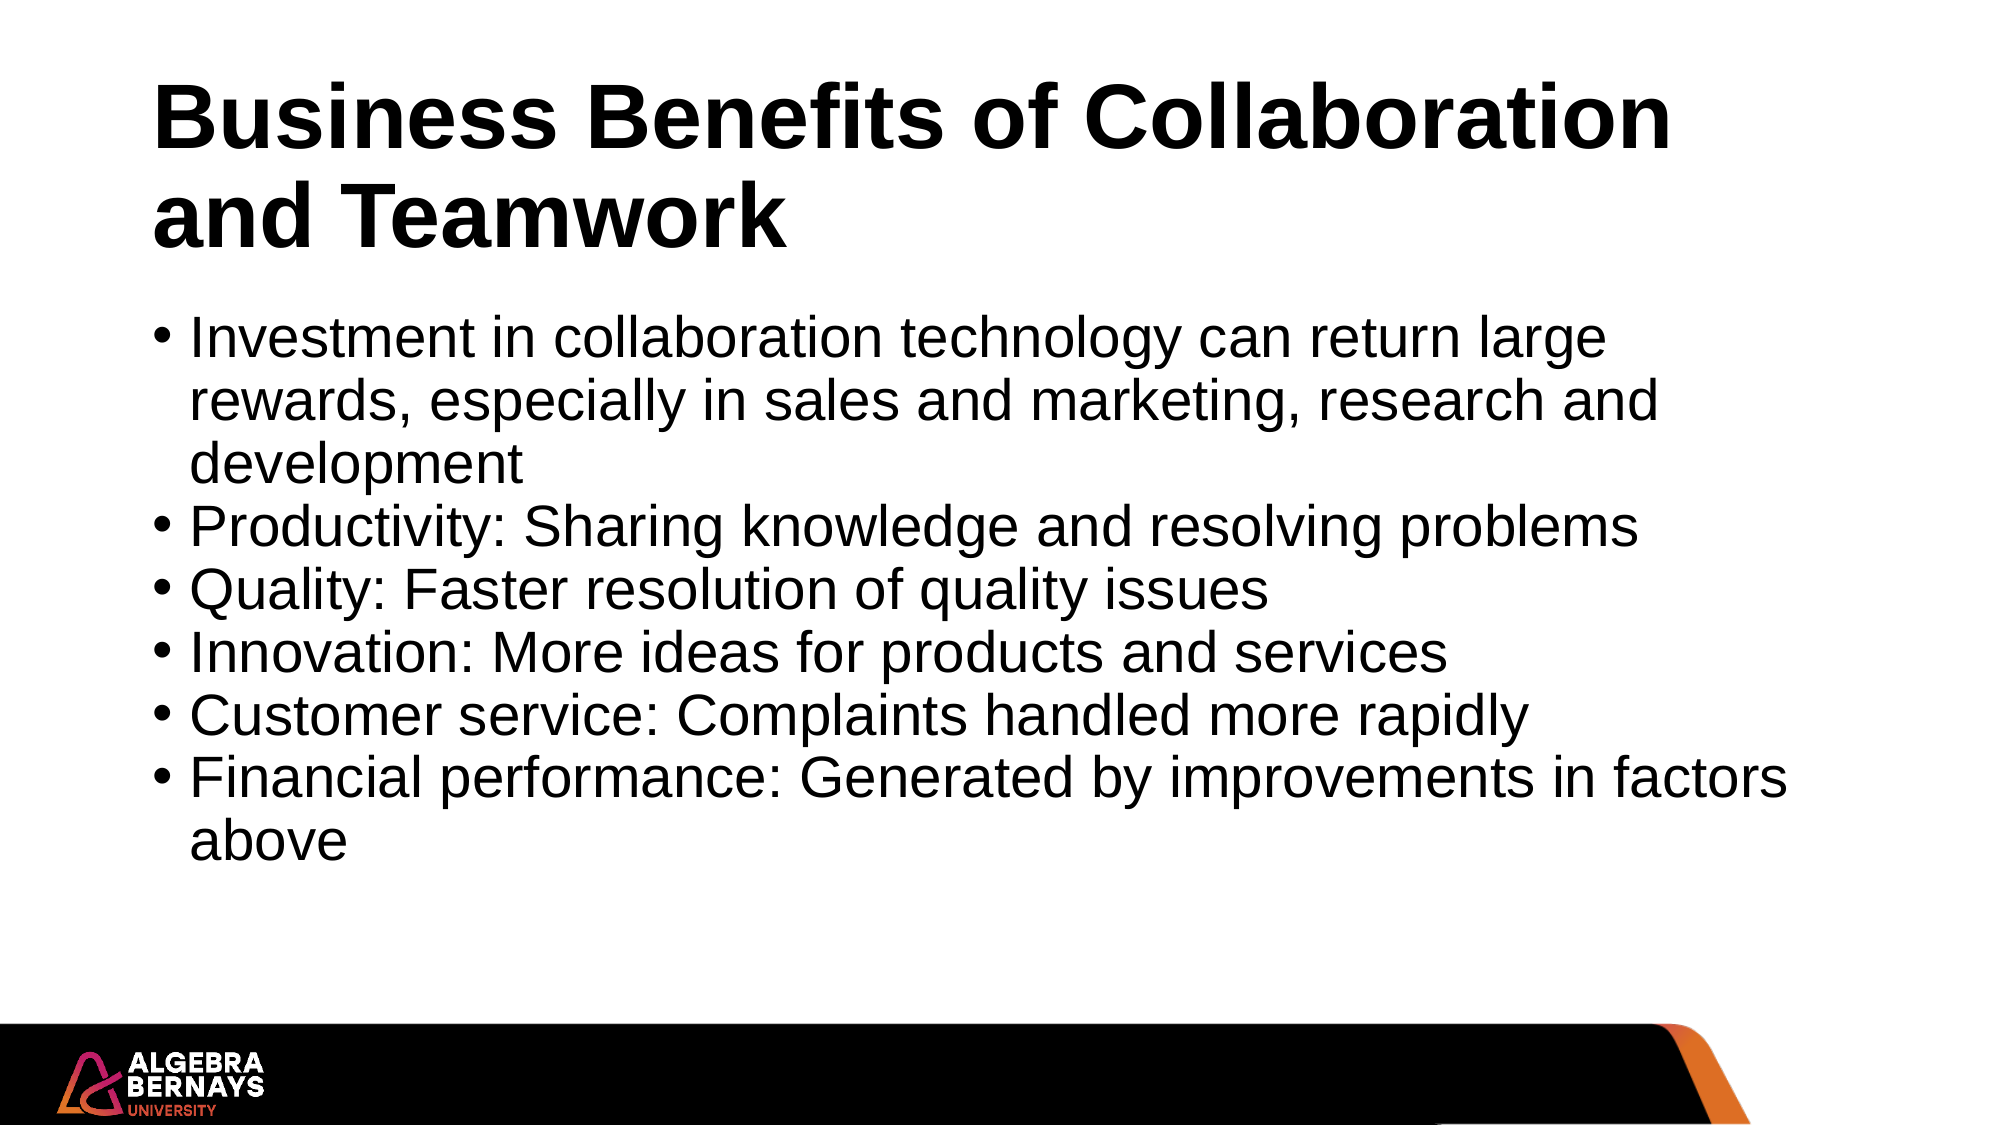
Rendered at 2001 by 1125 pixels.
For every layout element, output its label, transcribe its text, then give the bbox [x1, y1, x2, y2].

list Investment in collaboration technology can return large rewards, especially in sales and marketing, research and development Productivity: Sharing knowledge and resolving problems Quality: Faster resolution of quality issues Innovation: More ideas for products and services Customer service: Complaints handled more rapidly Financial performance: Generated by improvements in factors above [137, 299, 1863, 953]
picture [0, 1023, 1958, 1125]
title Business Benefits of Collaboration and Teamwork [137, 62, 1863, 276]
